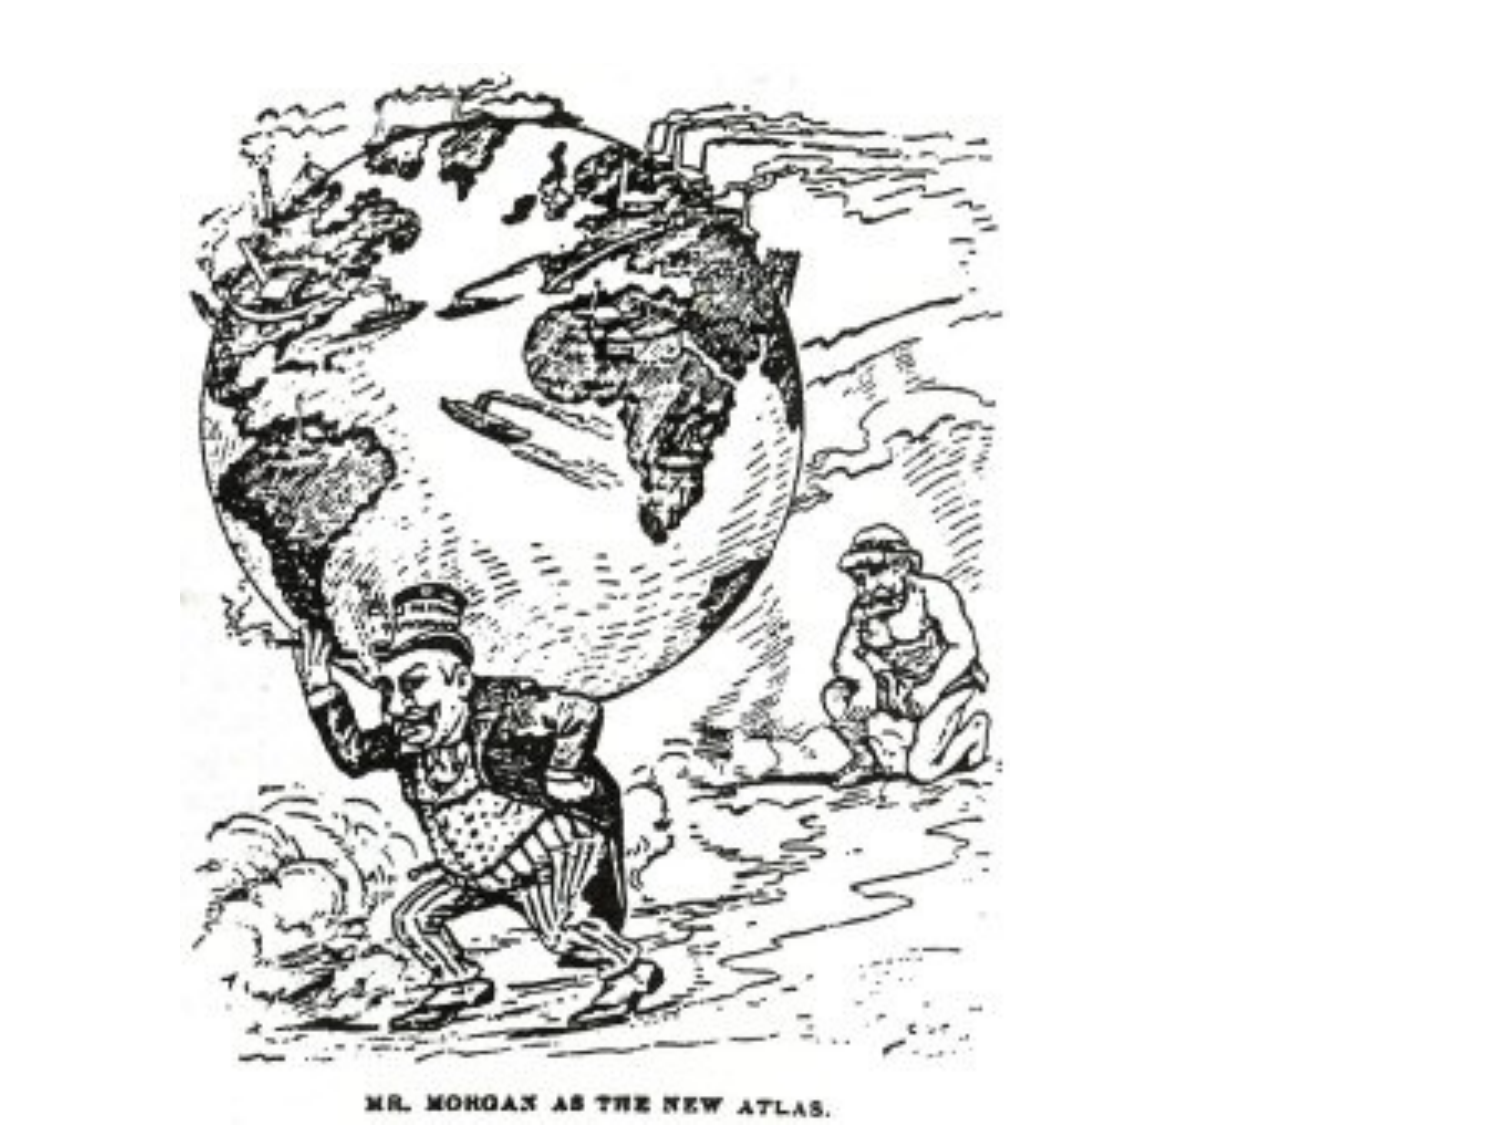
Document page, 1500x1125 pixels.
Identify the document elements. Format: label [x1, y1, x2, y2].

picture [180, 62, 1011, 1125]
